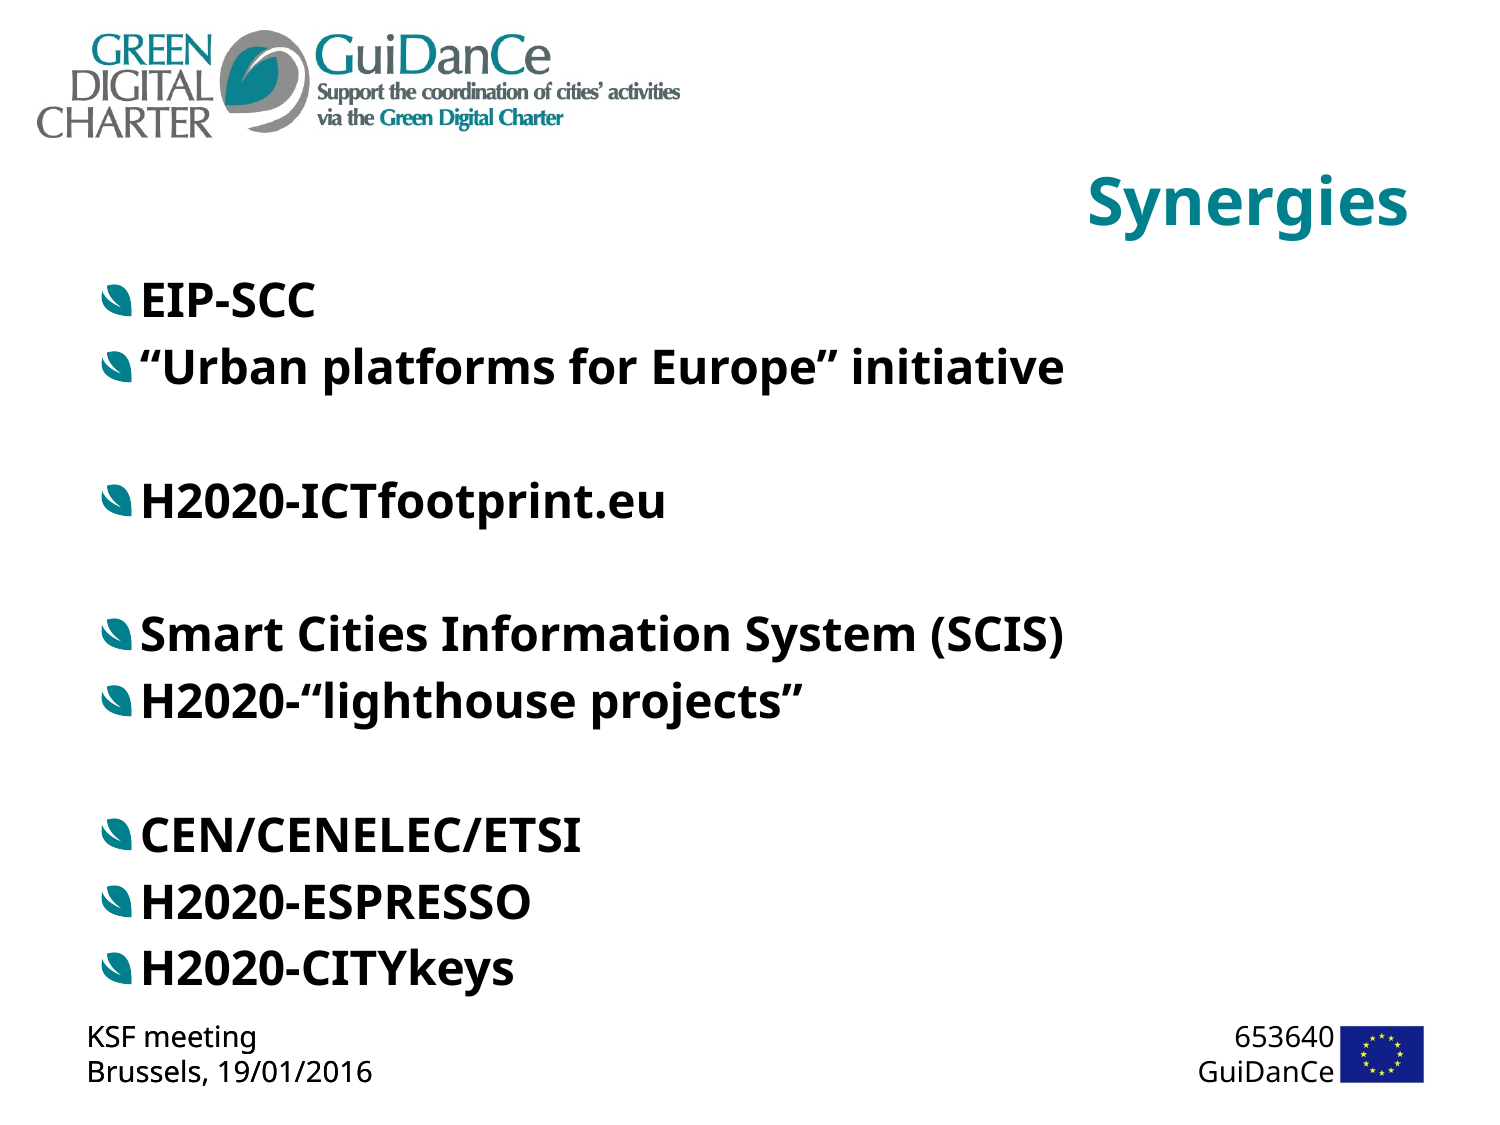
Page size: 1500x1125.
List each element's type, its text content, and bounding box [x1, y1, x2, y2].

picture [90, 345, 131, 386]
title Synergies [371, 142, 1425, 256]
picture [90, 612, 131, 654]
list EIP-SCC “Urban platforms for Europe” initiative H2020-ICTfootprint.eu Smart Cities Information System (SCIS) H2020-“lighthouse projects” CEN/CENELEC/ETSI H2020-ESPRESSO H2020-CITYkeys [75, 262, 1425, 1006]
picture [90, 679, 131, 720]
picture [90, 478, 131, 520]
picture [90, 812, 131, 854]
picture [90, 879, 131, 921]
picture [1338, 1024, 1425, 1084]
picture [90, 278, 131, 320]
picture [90, 946, 131, 988]
picture [37, 30, 680, 138]
